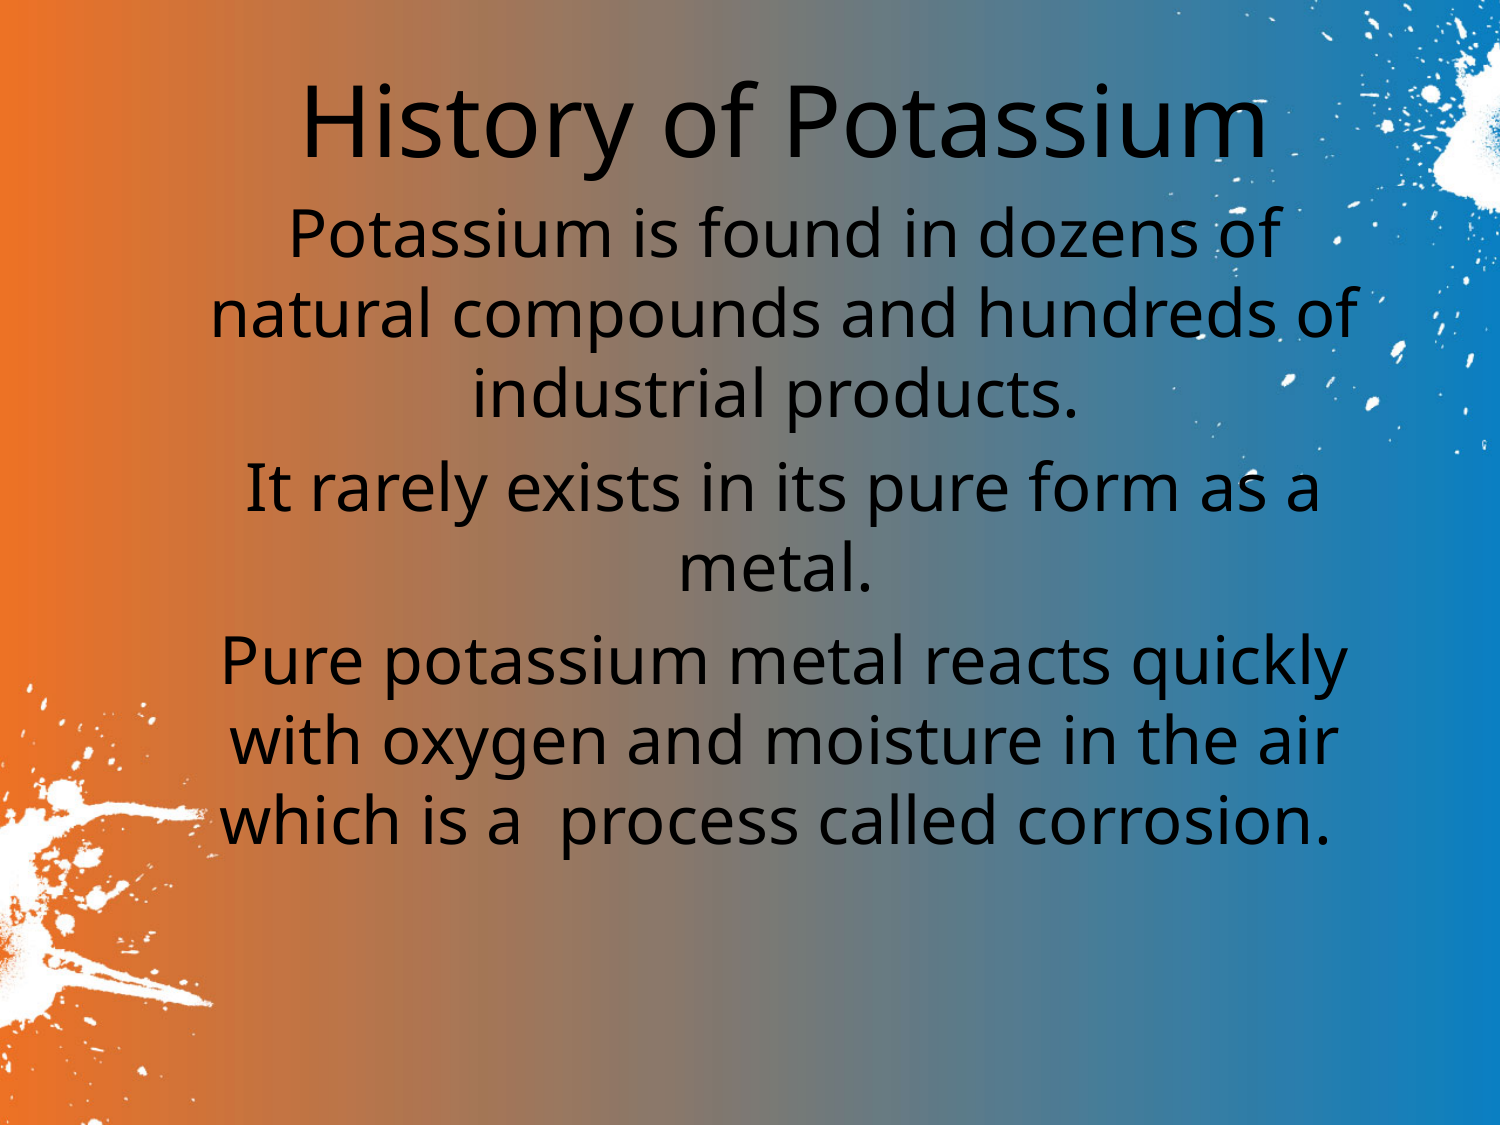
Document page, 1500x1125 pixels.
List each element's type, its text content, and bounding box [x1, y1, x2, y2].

picture [0, 0, 1500, 1125]
list History of Potassium Potassium is found in dozens of natural compounds and hundreds of industrial products. It rarely exists in its pure form as a metal. Pure potassium metal reacts quickly with oxygen and moisture in the air which is a process called corrosion. [150, 50, 1413, 1035]
picture [1469, 220, 1477, 233]
